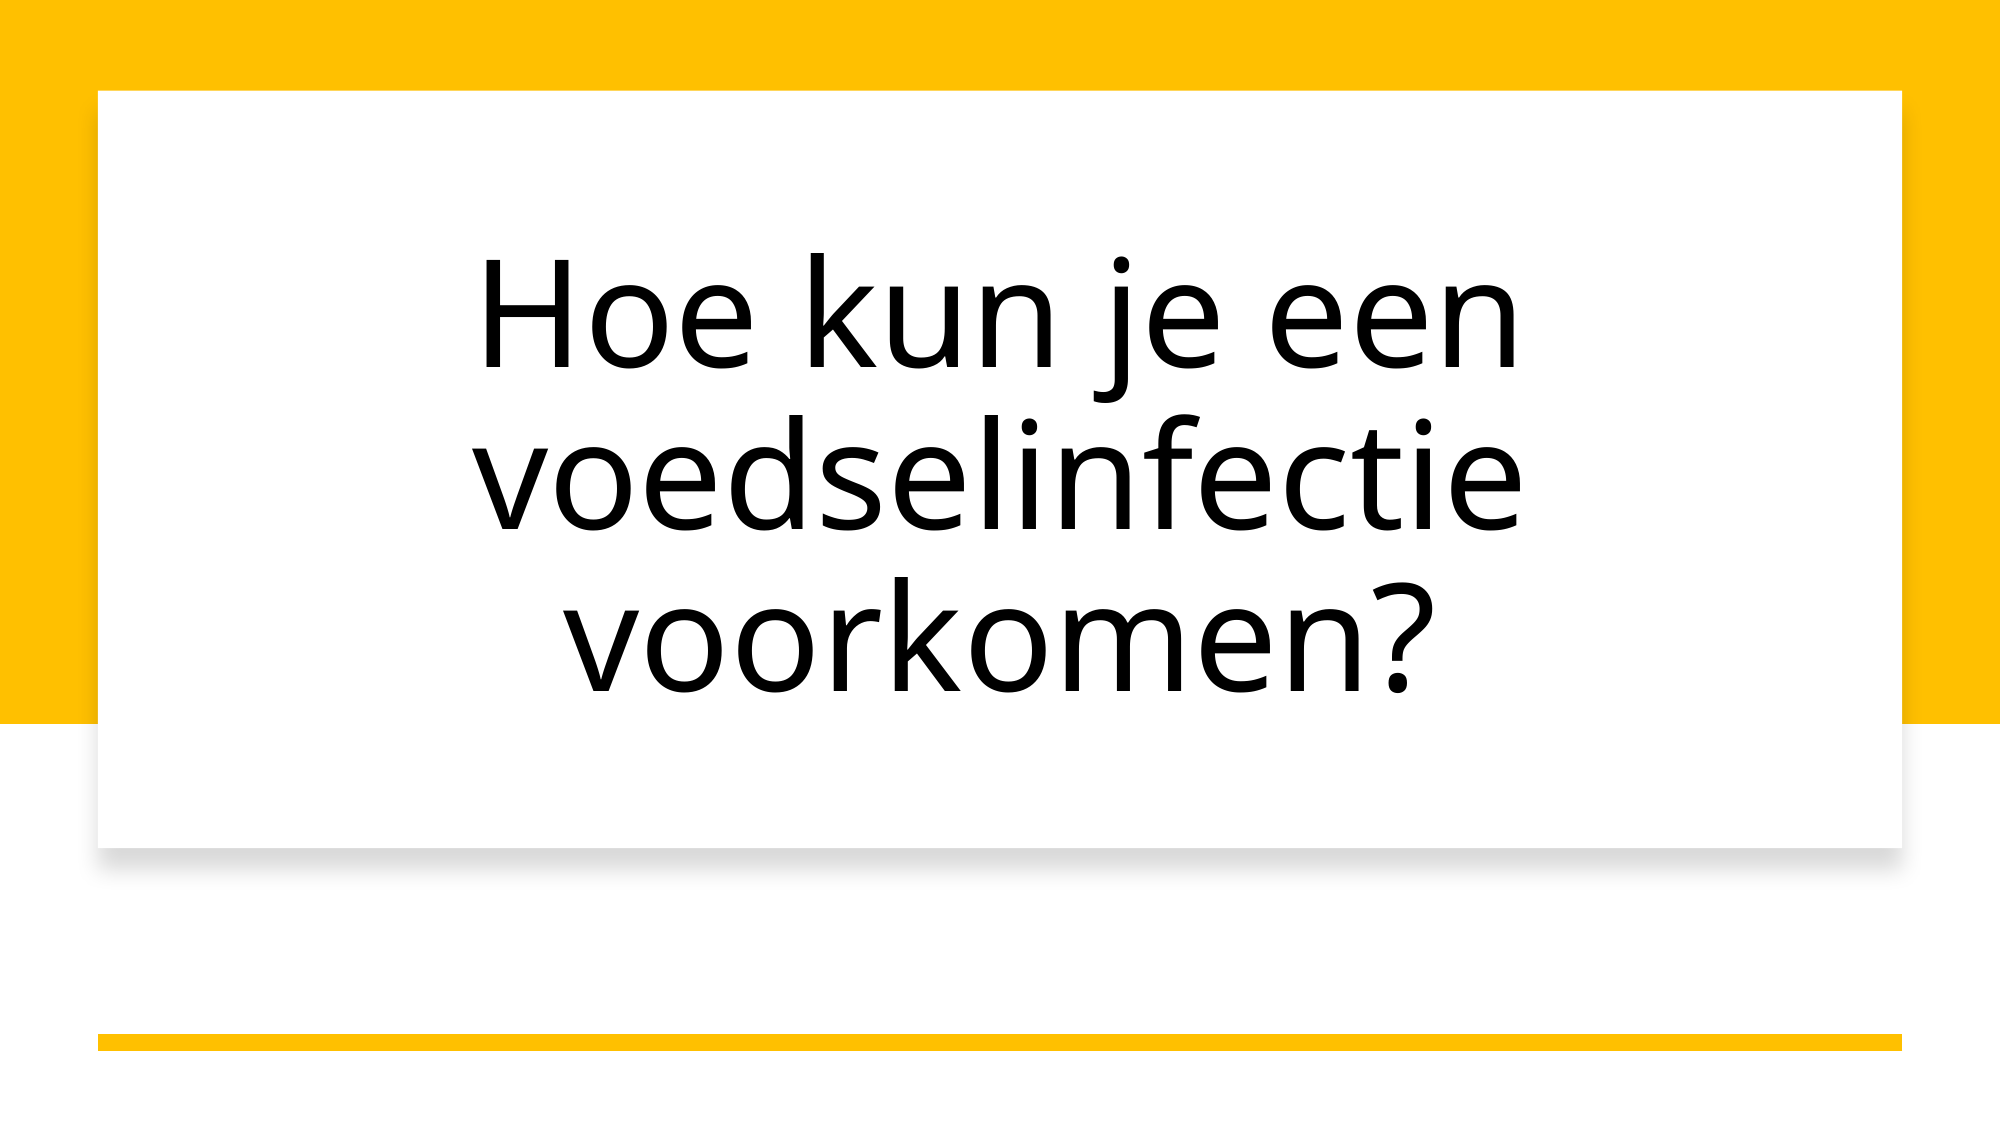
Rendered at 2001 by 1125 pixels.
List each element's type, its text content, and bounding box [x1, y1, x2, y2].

title Hoe kun je een voedselinfectie voorkomen? [249, 212, 1750, 750]
text_box [0, 0, 2000, 725]
text_box [0, 725, 2000, 1125]
text_box [97, 89, 1903, 849]
